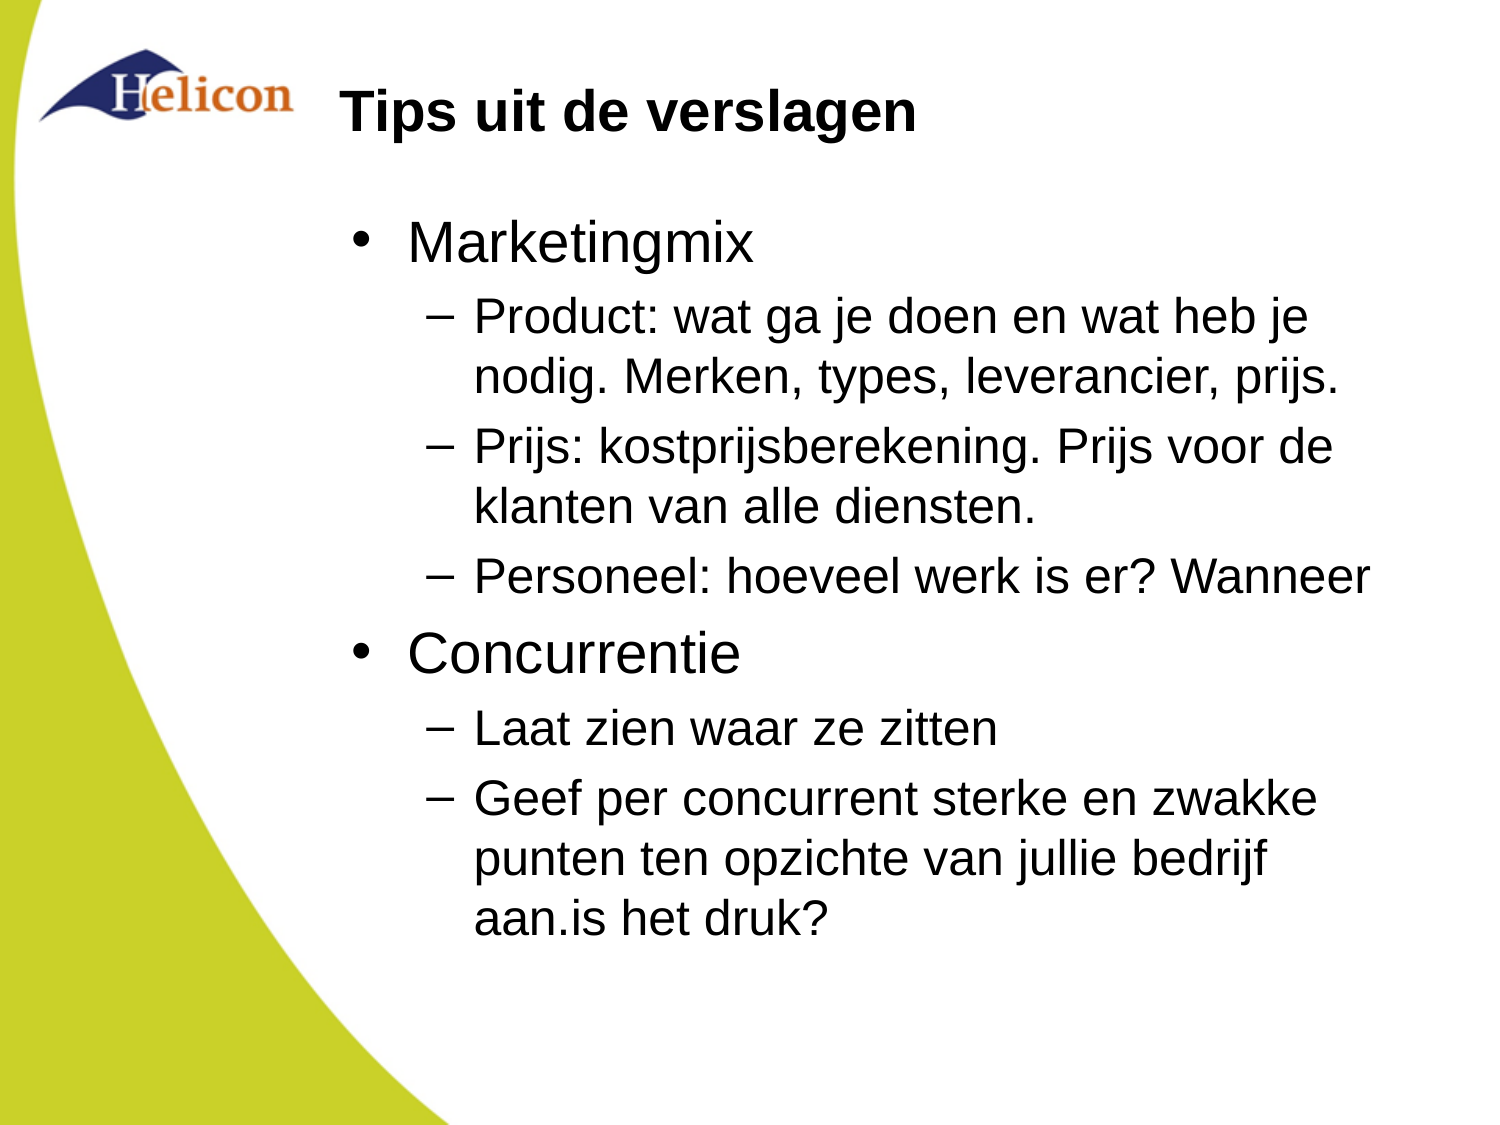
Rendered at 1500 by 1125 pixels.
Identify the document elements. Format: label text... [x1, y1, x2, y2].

picture [0, 0, 1500, 1125]
title Tips uit de verslagen [324, 54, 1415, 161]
list Marketingmix Product: wat ga je doen en wat heb je nodig. Merken, types, leverancier, prijs. Prijs: kostprijsberekening. Prijs voor de klanten van alle diensten. Personeel: hoeveel werk is er? Wanneer Concurrentie Laat zien waar ze zitten Geef per concurrent sterke en zwakke punten ten opzichte van jullie bedrijf aan.is het druk? [336, 196, 1425, 1005]
